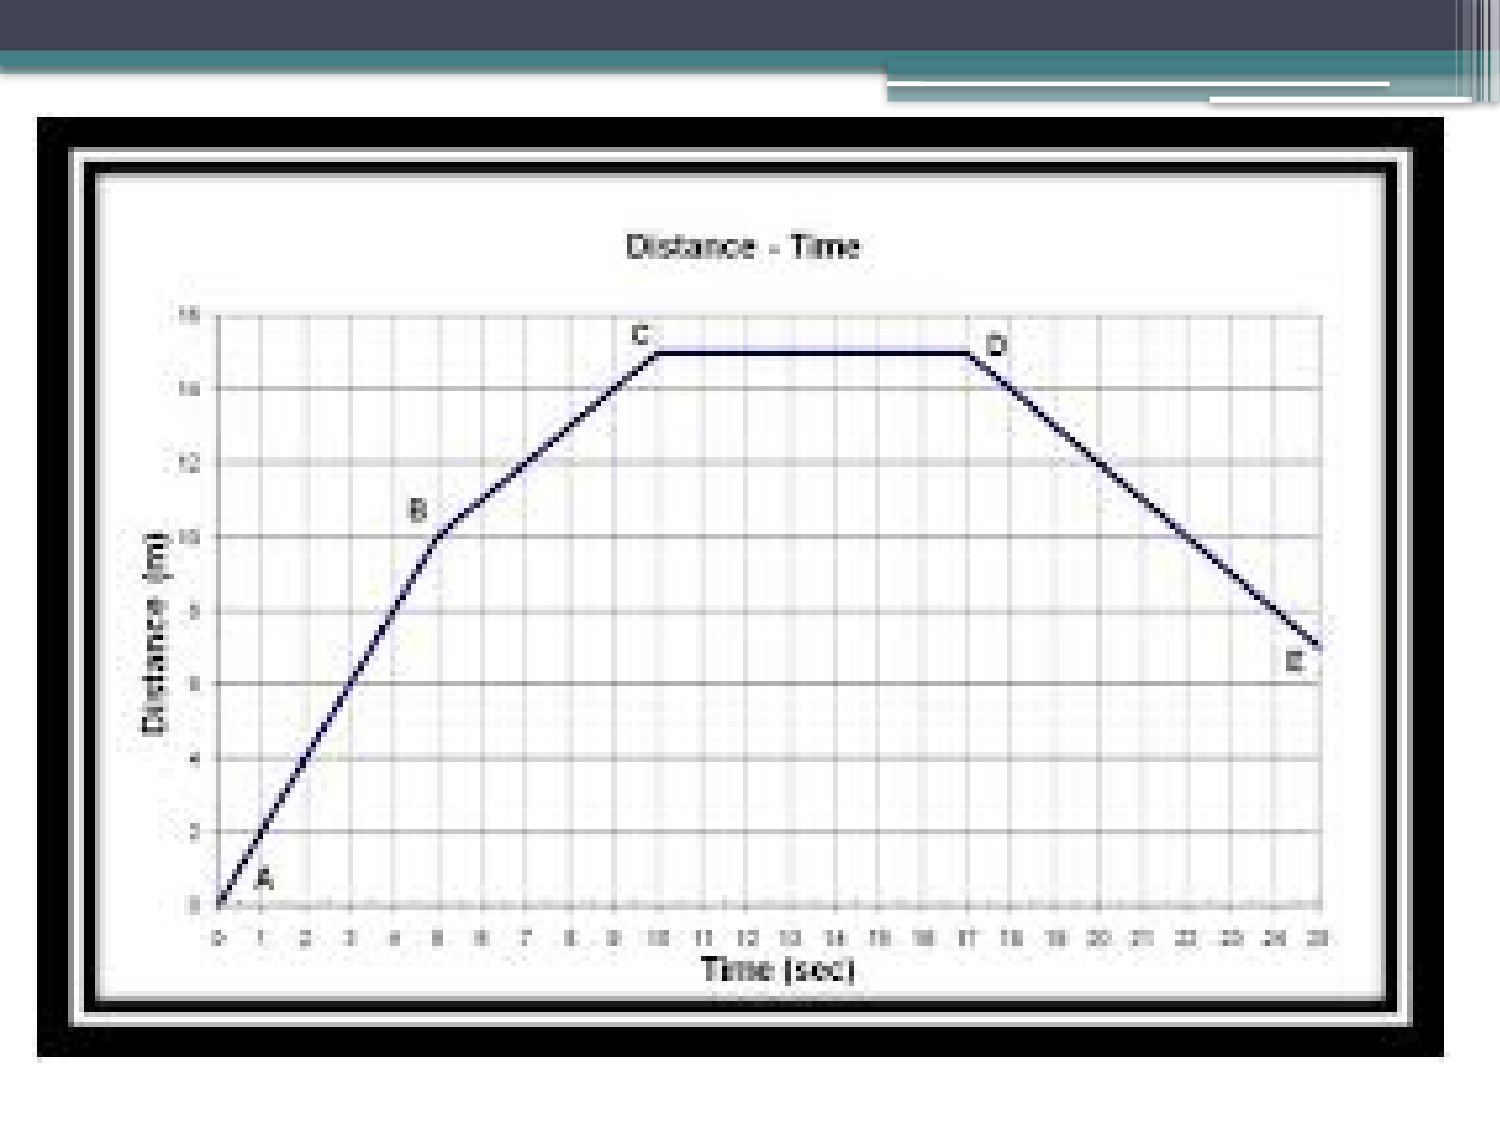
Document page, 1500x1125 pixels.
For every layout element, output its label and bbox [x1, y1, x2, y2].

list [32, 112, 1451, 1063]
